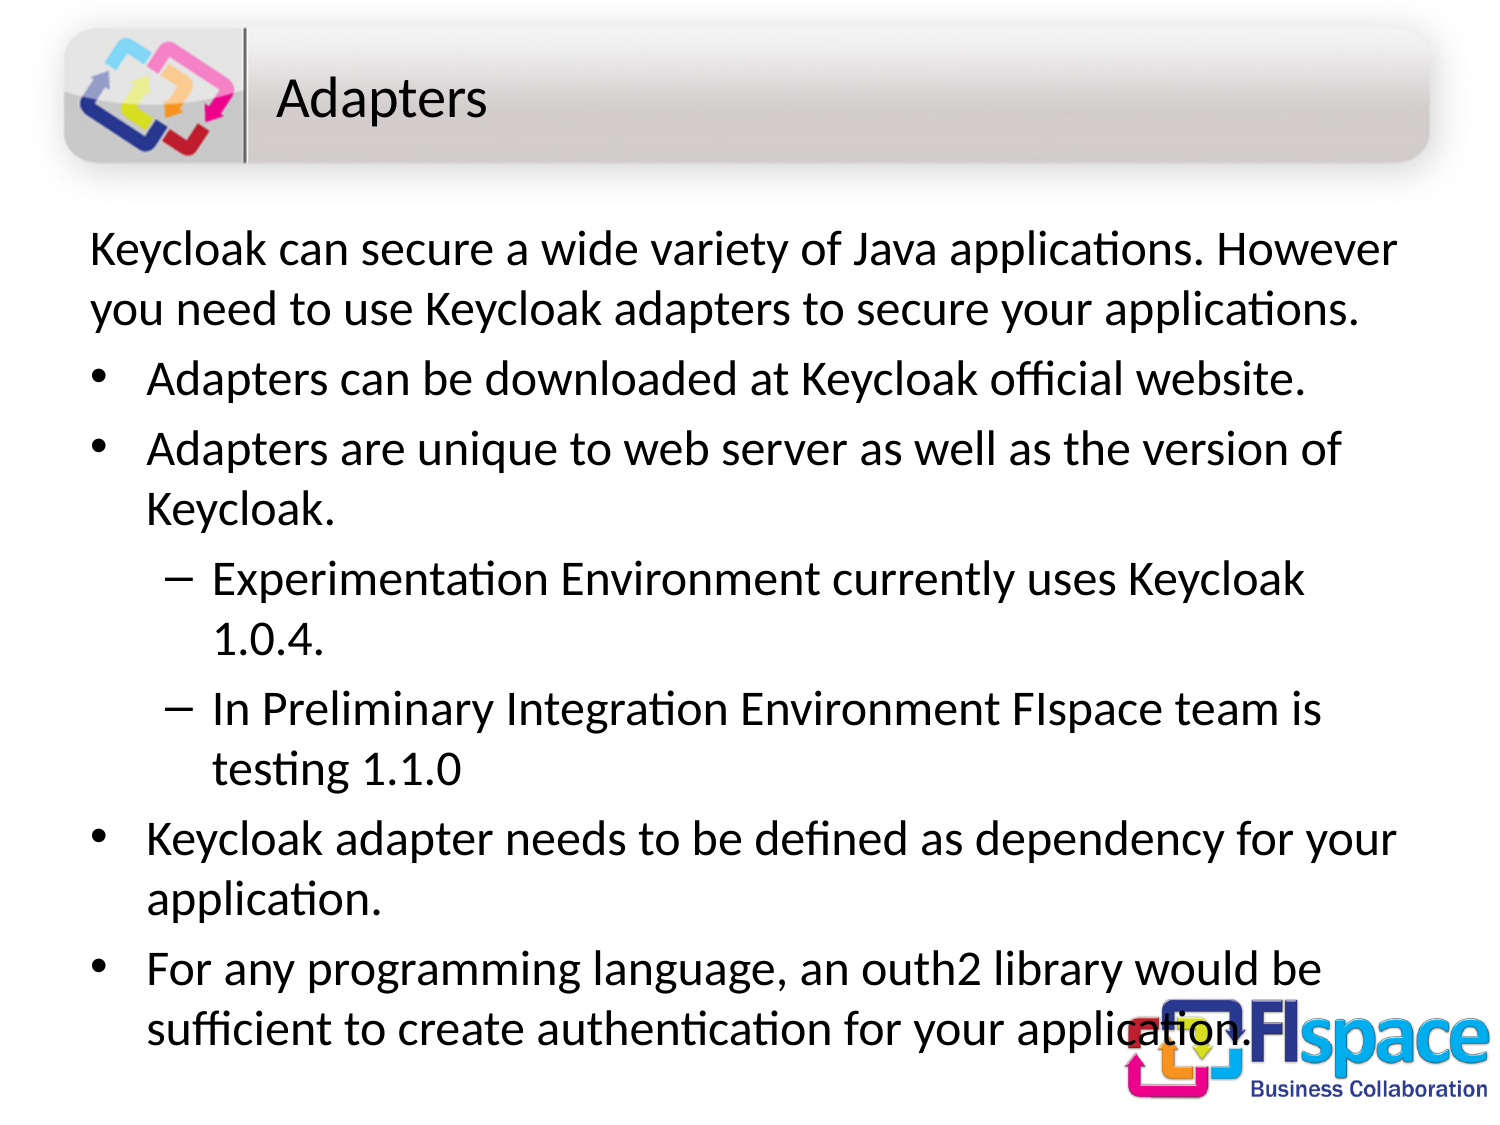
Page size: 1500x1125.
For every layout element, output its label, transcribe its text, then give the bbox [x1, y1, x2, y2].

picture [0, 0, 1500, 253]
title Adapters [261, 39, 1401, 149]
picture [1118, 993, 1496, 1101]
list Keycloak can secure a wide variety of Java applications. However you need to use Keycloak adapters to secure your applications. Adapters can be downloaded at Keycloak official website. Adapters are unique to web server as well as the version of Keycloak. Experimentation Environment currently uses Keycloak 1.0.4. In Preliminary Integration Environment FIspace team is testing 1.1.0 Keycloak adapter needs to be defined as dependency for your application. For any programming language, an outh2 library would be sufficient to create authentication for your application. [75, 208, 1425, 988]
